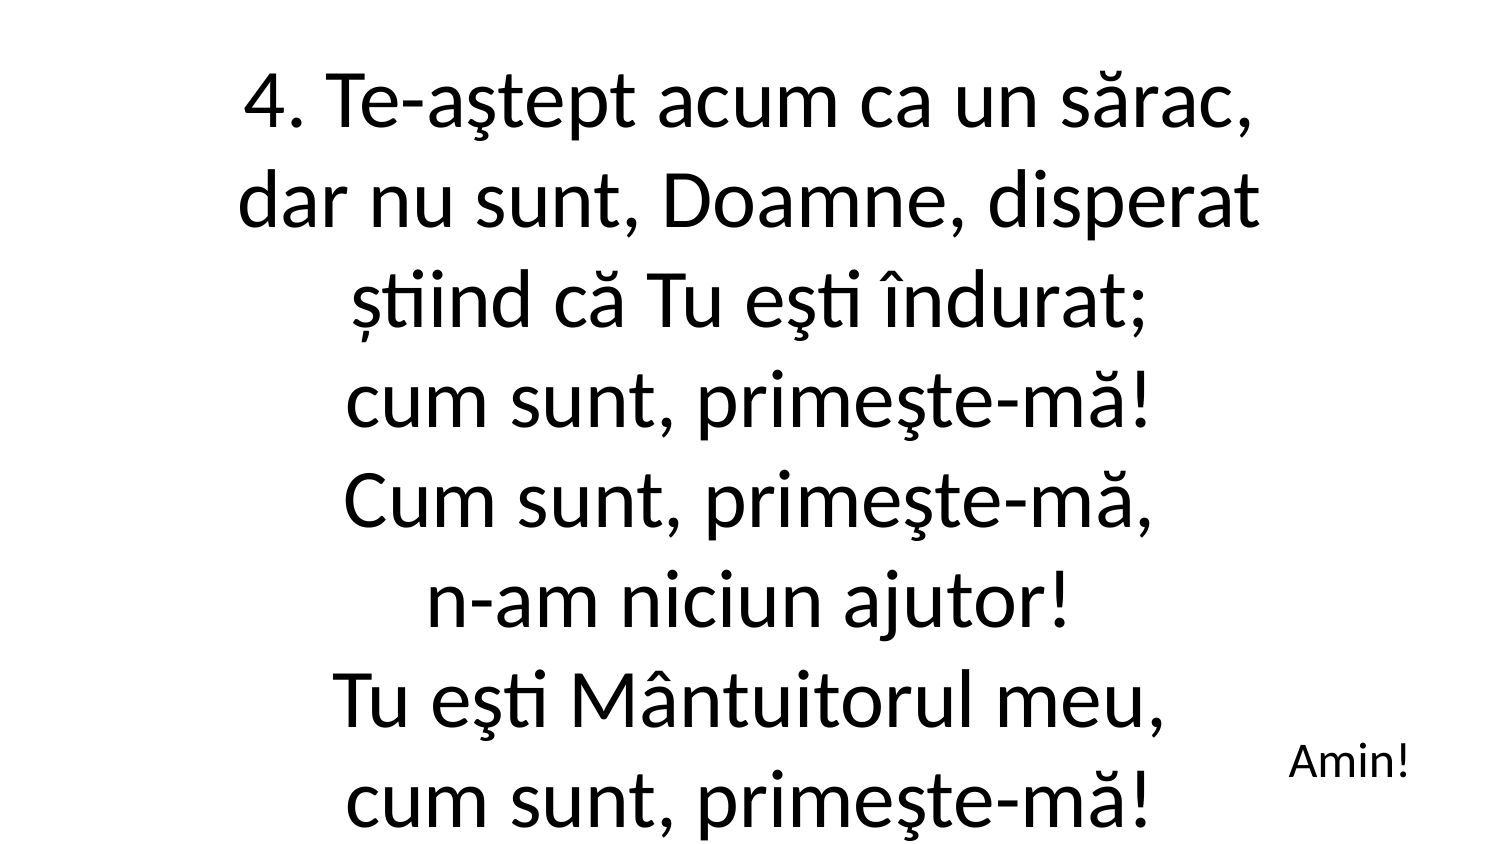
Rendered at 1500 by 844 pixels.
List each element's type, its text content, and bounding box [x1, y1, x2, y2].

text_box 4. Te-aştept acum ca un sărac, dar nu sunt, Doamne, disperat știind că Tu eşti îndurat; cum sunt, primeşte-mă! Cum sunt, primeşte-mă, n-am niciun ajutor! Tu eşti Mântuitorul meu, cum sunt, primeşte-mă! [222, 0, 1278, 844]
text_box Amin! [1273, 674, 1427, 795]
